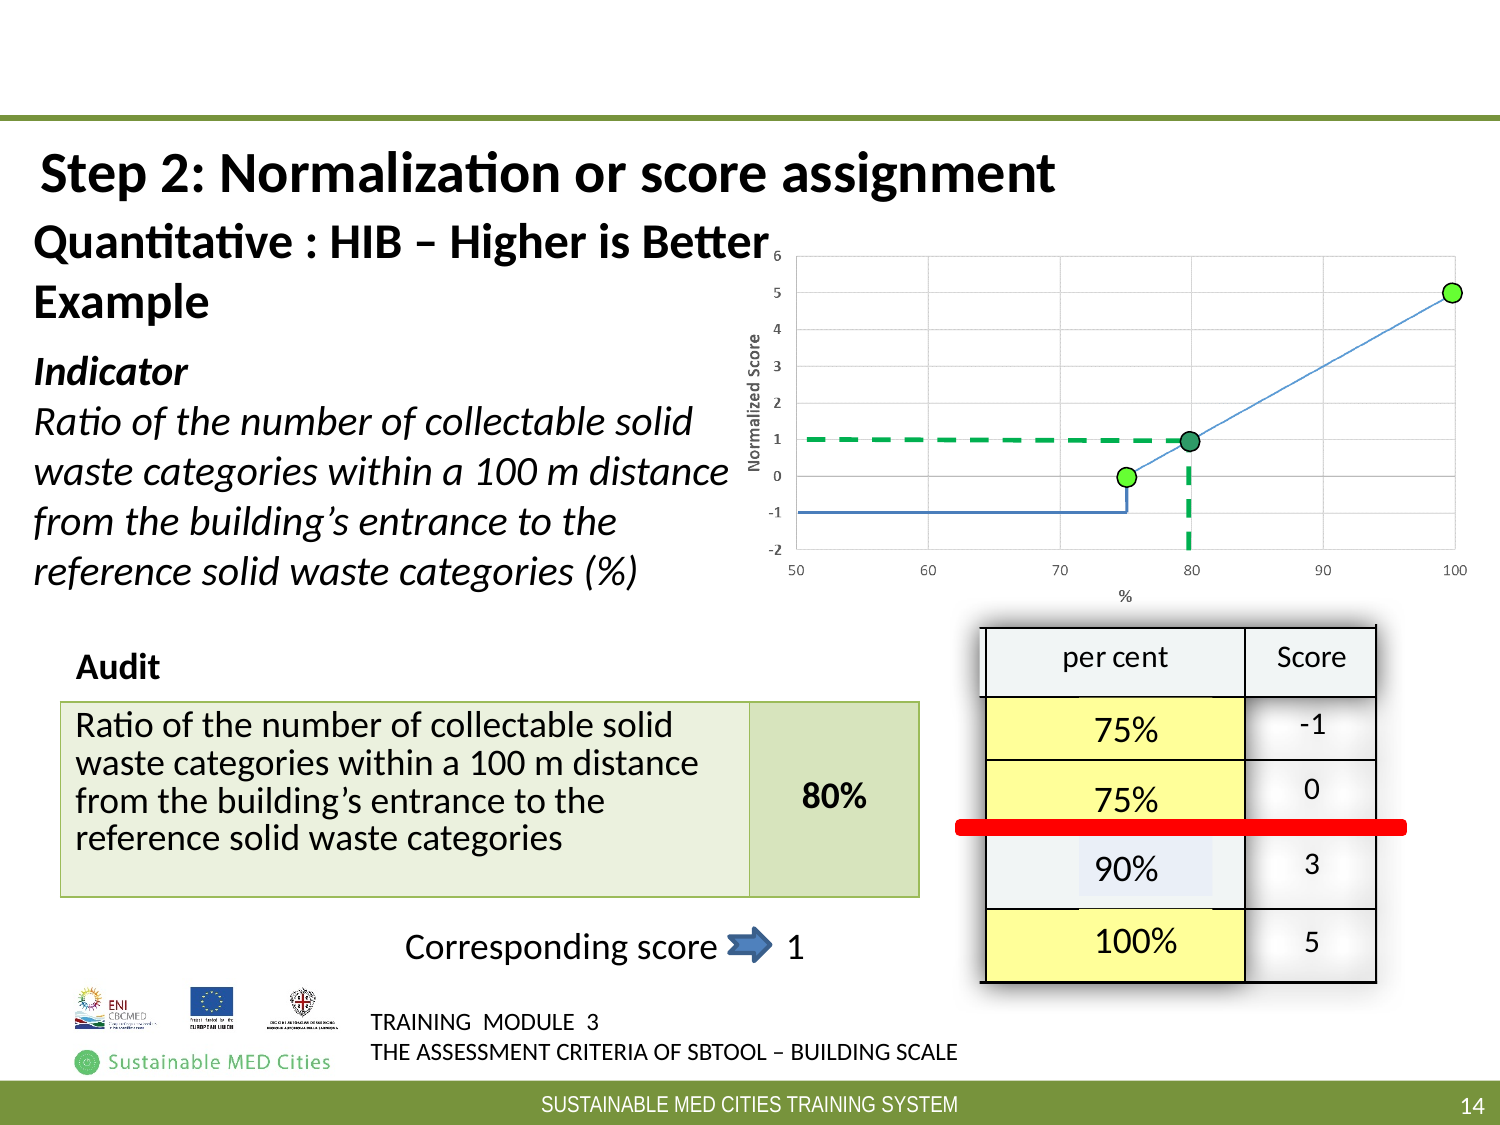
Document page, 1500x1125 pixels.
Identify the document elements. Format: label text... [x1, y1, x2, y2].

text_box Indicator Ratio of the number of collectable solid waste categories within a 100 m distance from the building’s entrance to the reference solid waste categories (%) [18, 336, 719, 602]
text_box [959, 624, 1404, 986]
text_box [387, 914, 824, 976]
table_header Ratio of the number of collectable solid waste categories within a 100 m distance from the building’s entrance to the reference solid waste categories [61, 703, 749, 896]
table_header 80% [750, 703, 918, 896]
text_box Step 2: Normalization or score assignment [25, 126, 1073, 212]
text_box Quantitative : HIB – Higher is Better Example [18, 201, 1029, 336]
slide_number 14 [1399, 1074, 1500, 1125]
picture [62, 978, 356, 1080]
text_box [724, 239, 1482, 624]
text_box Audit [61, 634, 176, 695]
